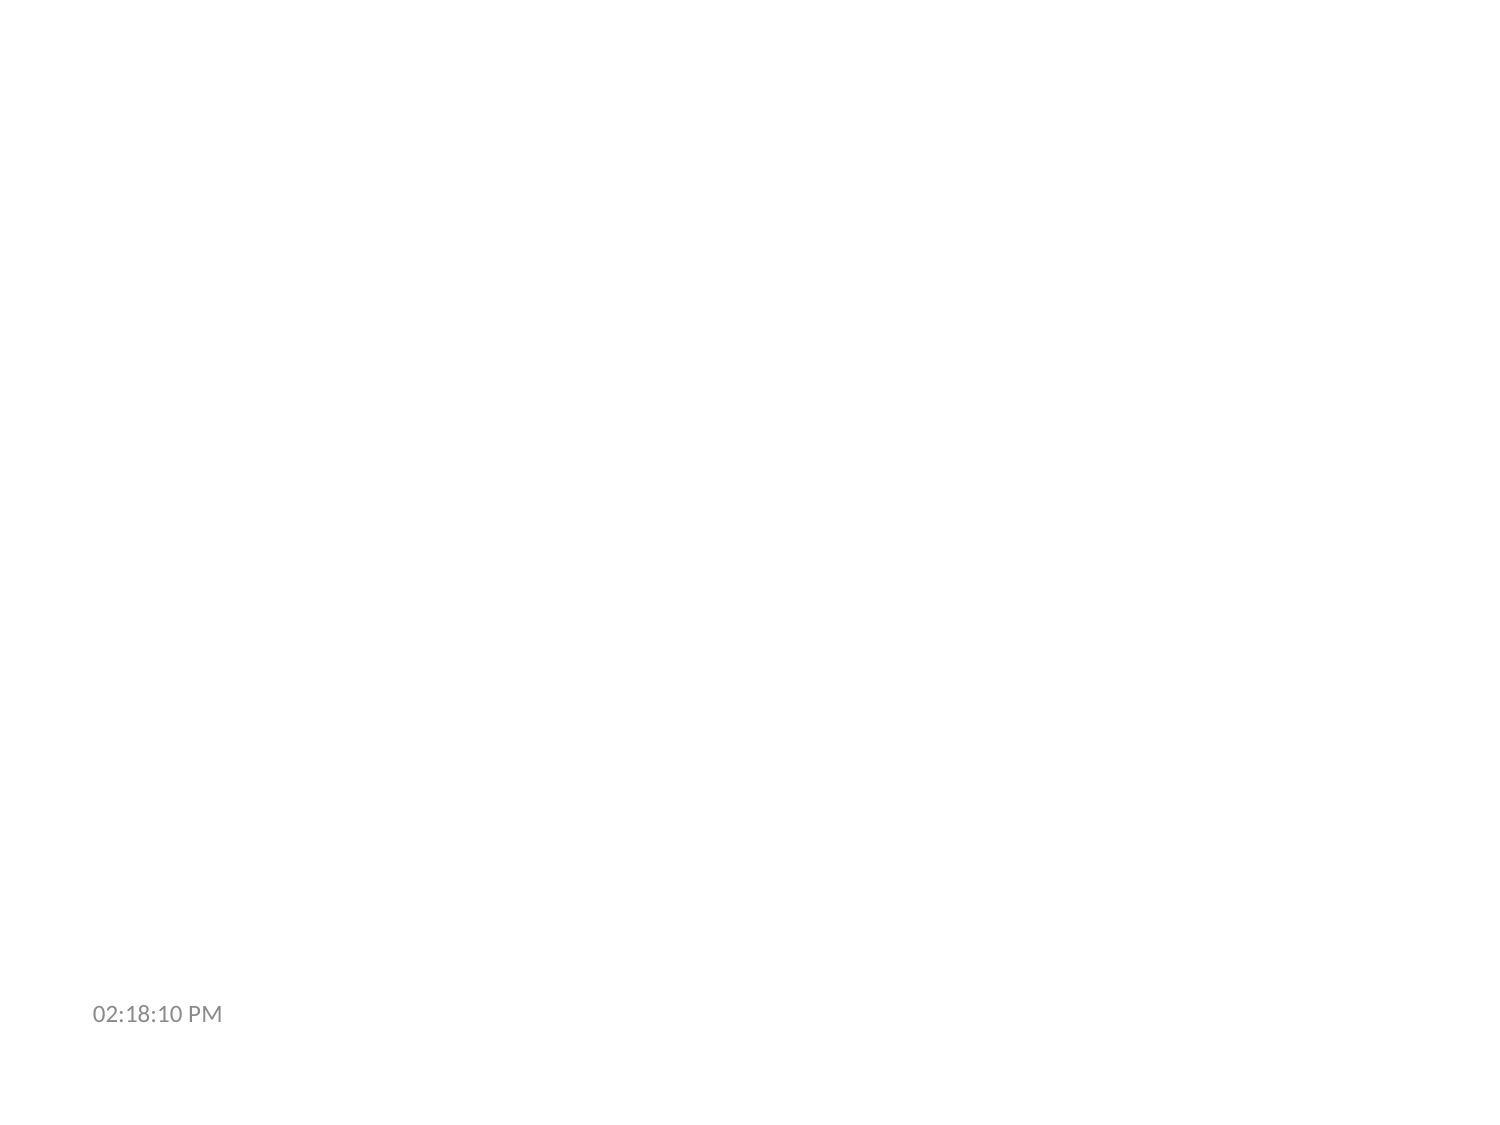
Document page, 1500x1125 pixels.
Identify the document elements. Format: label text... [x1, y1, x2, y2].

text_box 3:35:09 PM [77, 982, 428, 1043]
